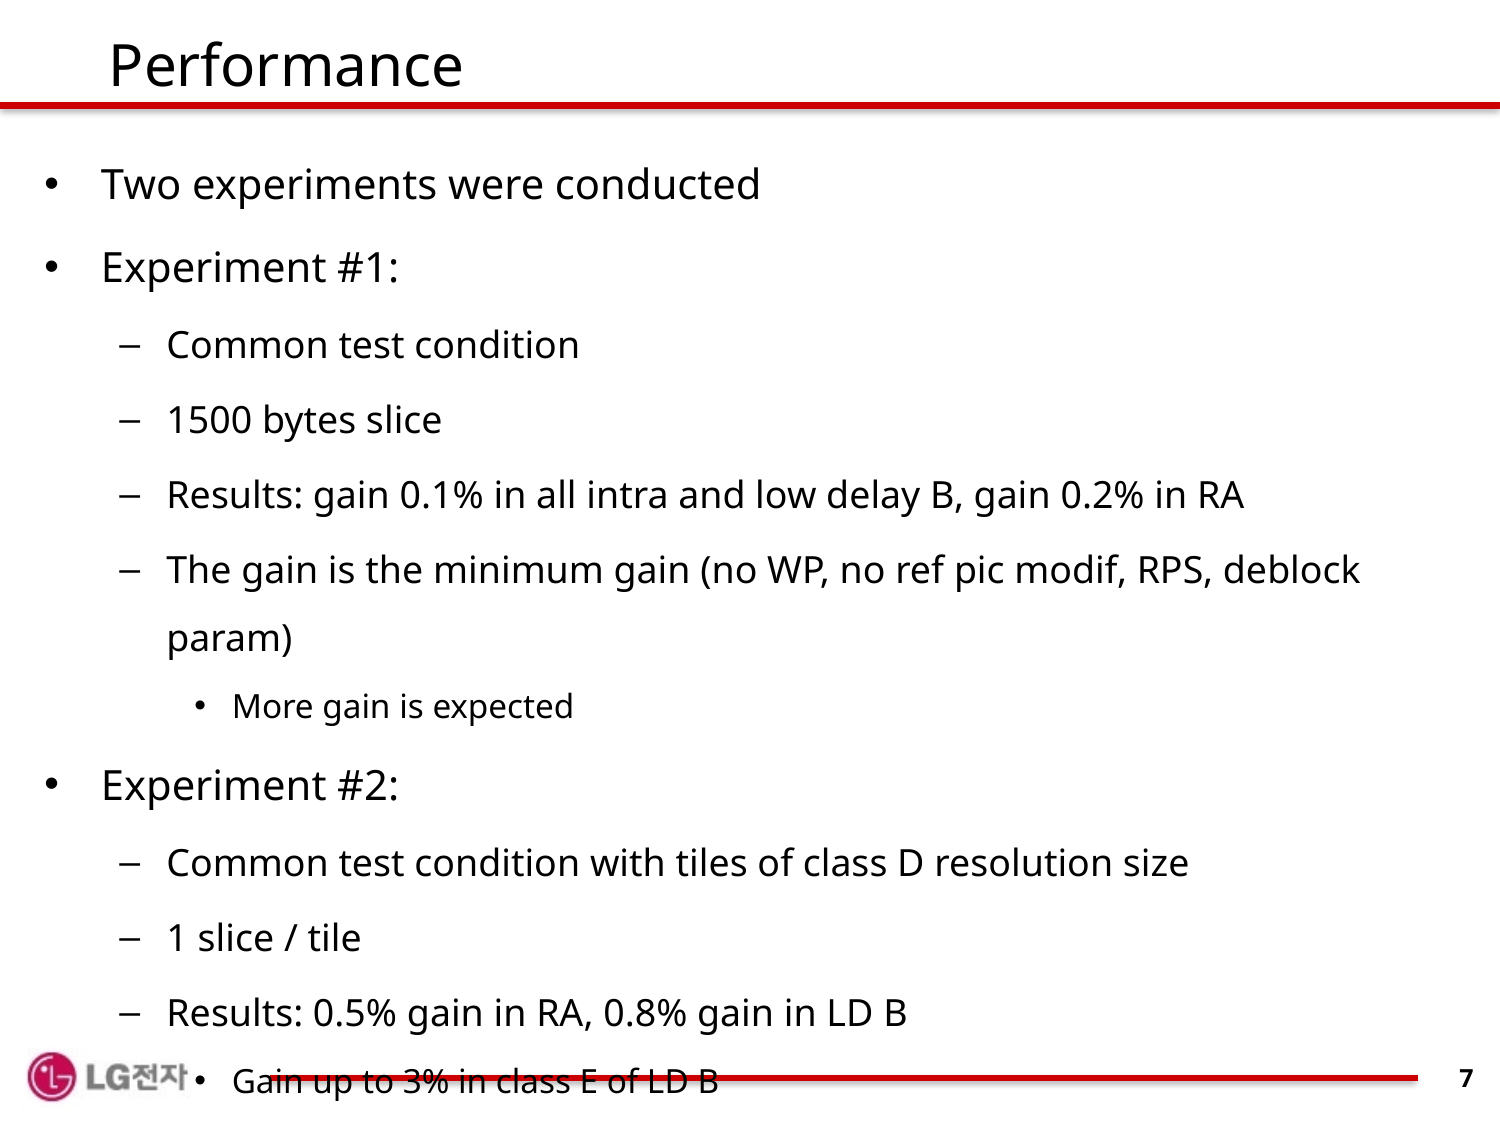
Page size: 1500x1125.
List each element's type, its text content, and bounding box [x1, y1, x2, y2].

list Two experiments were conducted Experiment #1: Common test condition 1500 bytes slice Results: gain 0.1% in all intra and low delay B, gain 0.2% in RA The gain is the minimum gain (no WP, no ref pic modif, RPS, deblock param) More gain is expected Experiment #2: Common test condition with tiles of class D resolution size 1 slice / tile Results: 0.5% gain in RA, 0.8% gain in LD B Gain up to 3% in class E of LD B [29, 125, 1500, 1059]
picture [0, 1037, 249, 1125]
title Performance [93, 32, 1243, 94]
slide_number 7 [1417, 1054, 1489, 1114]
